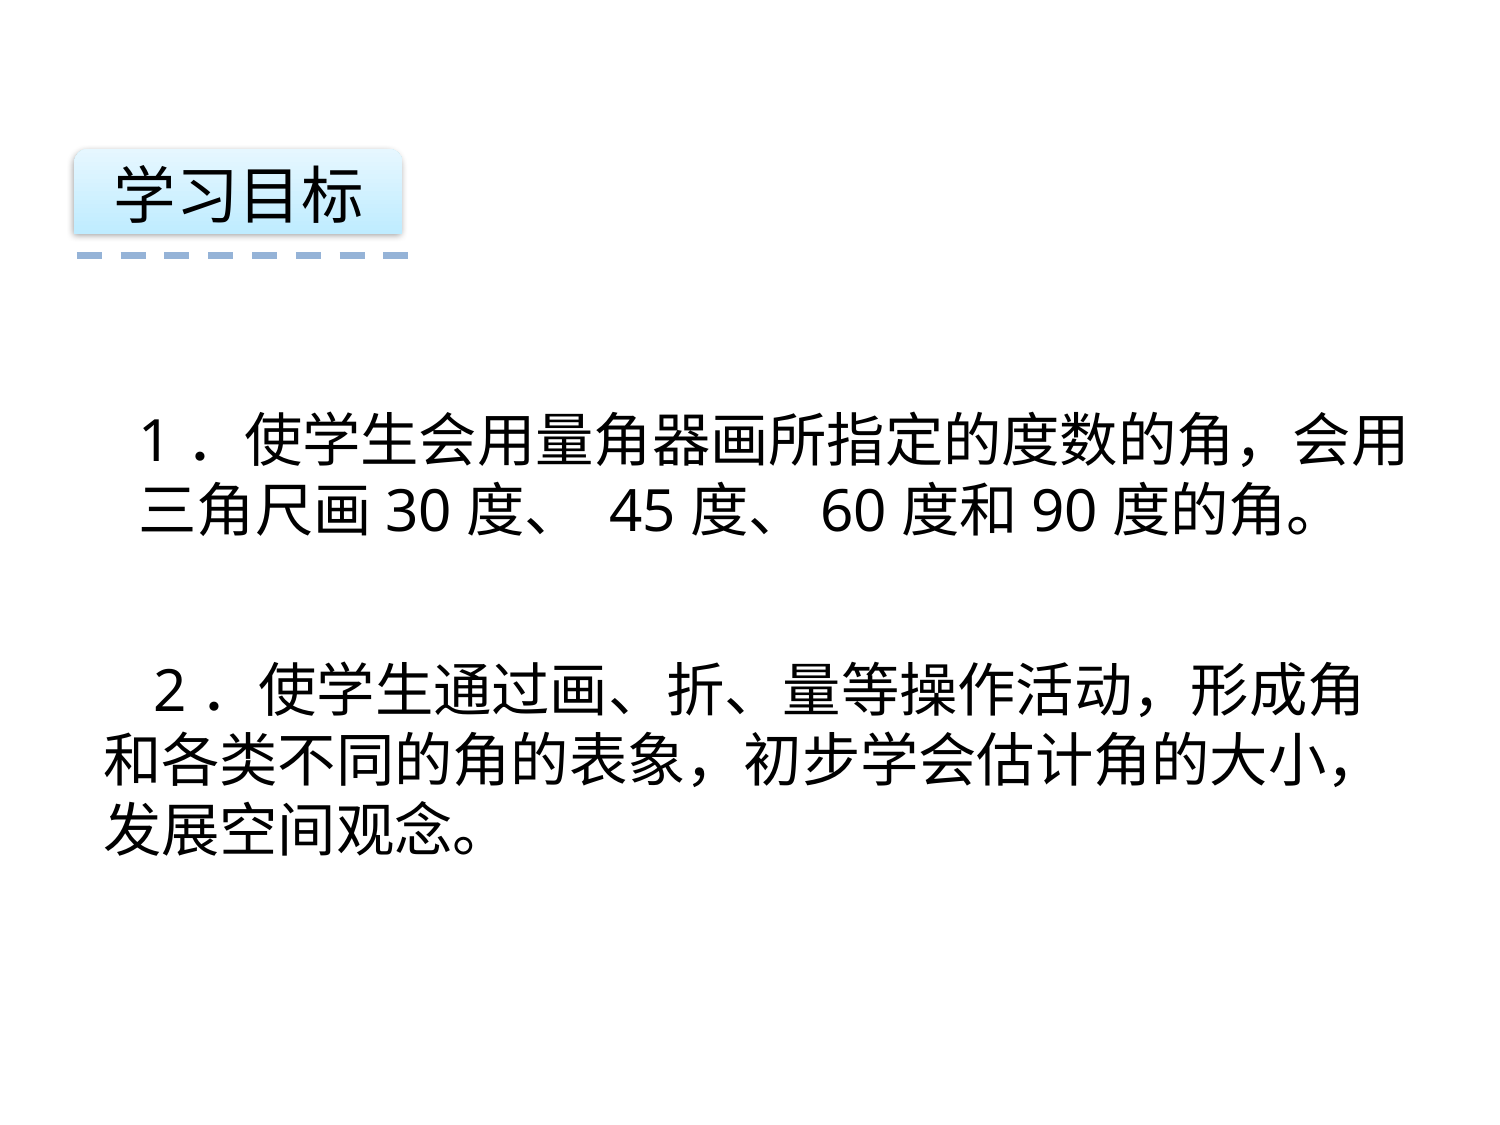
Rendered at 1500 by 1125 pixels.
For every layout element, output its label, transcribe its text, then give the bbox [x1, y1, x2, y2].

text_box 2．使学生通过画、折、量等操作活动，形成角和各类不同的角的表象，初步学会估计角的大小，发展空间观念。 [88, 645, 1424, 871]
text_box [73, 148, 408, 256]
text_box 1．使学生会用量角器画所指定的度数的角，会用三角尺画30度、 45度、60度和90度的角。 [123, 395, 1451, 551]
